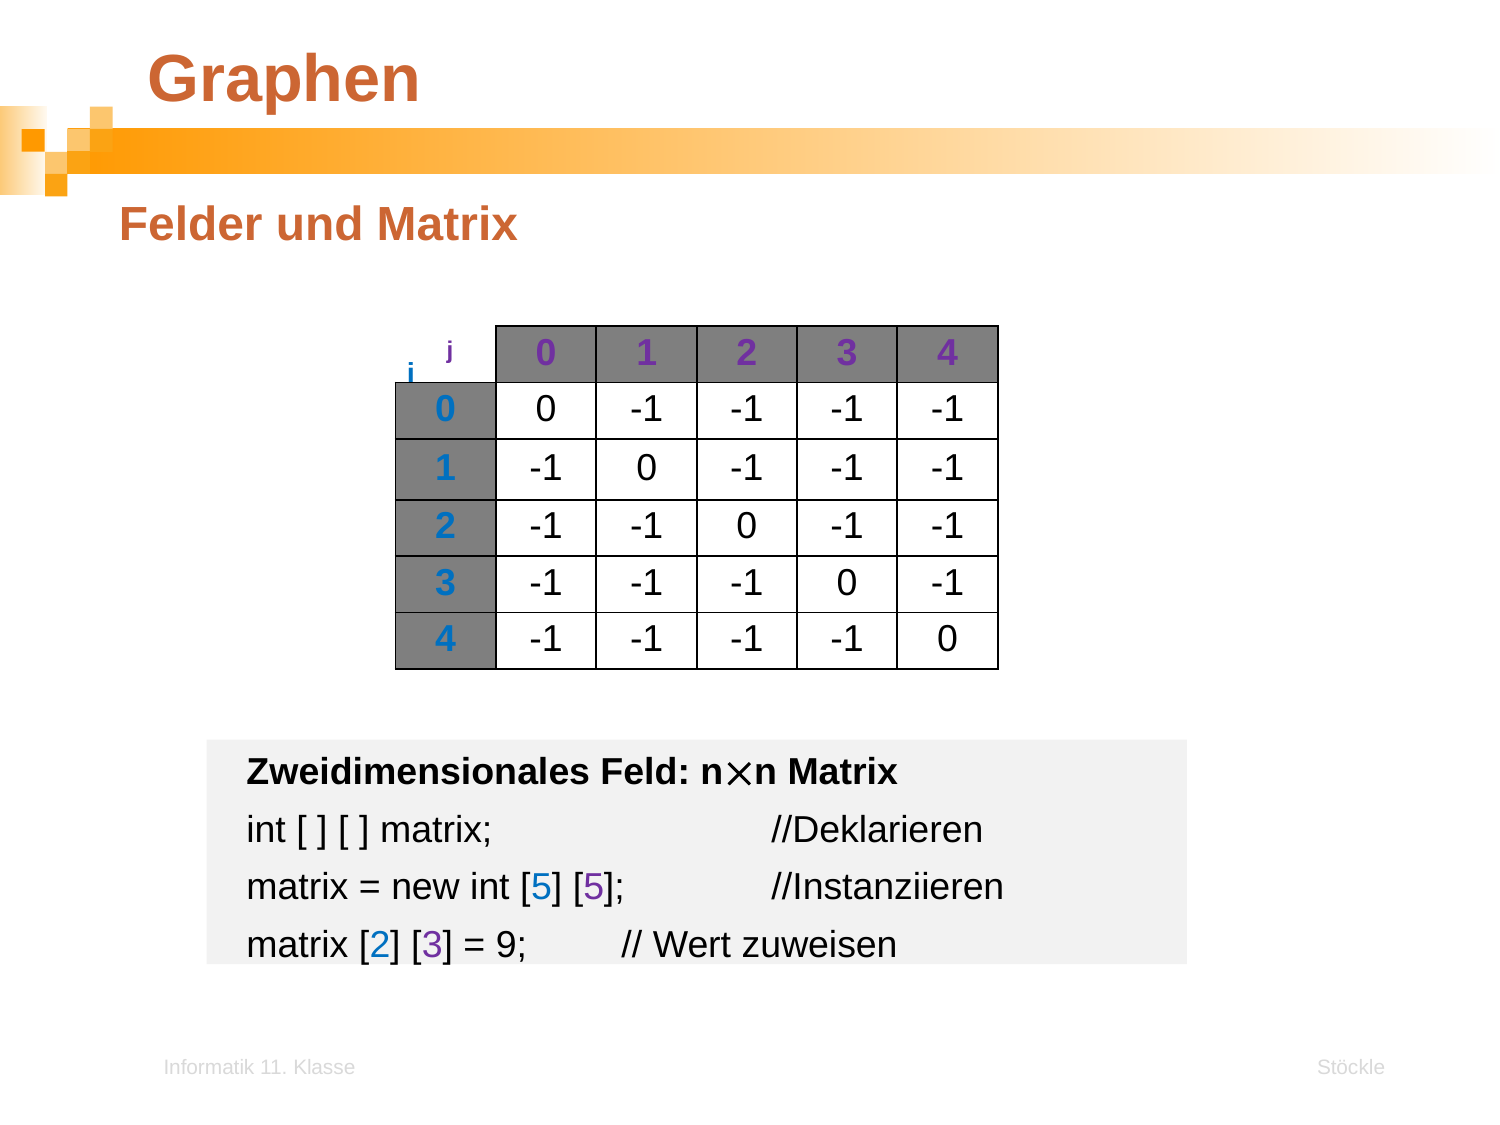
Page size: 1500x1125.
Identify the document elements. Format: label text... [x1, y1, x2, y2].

table_cell 2 [396, 501, 495, 555]
table_header 1 [597, 327, 696, 382]
table_cell -1 [798, 501, 896, 555]
title Graphen [132, 0, 1425, 173]
table_header 0 [497, 327, 595, 382]
table_header 3 [798, 327, 896, 382]
text_box Zweidimensionales Feld: nn Matrix int [ ] [ ] matrix; //Deklarieren matrix = new int [5] [5]; //Instanziieren matrix [2] [3] = 9; // Wert zuweisen [206, 739, 1187, 965]
table_cell -1 [597, 383, 696, 438]
table_cell 0 [597, 440, 696, 499]
table_cell 0 [396, 383, 495, 438]
table_cell -1 [597, 501, 696, 555]
table_cell -1 [698, 440, 796, 499]
table_cell -1 [597, 613, 696, 668]
table_cell -1 [798, 440, 896, 499]
table_cell -1 [898, 557, 997, 612]
table_cell -1 [898, 501, 997, 555]
table_cell 4 [396, 613, 495, 668]
table_cell -1 [497, 501, 595, 555]
table_header 4 [898, 327, 997, 382]
text_box Felder und Matrix [104, 184, 1396, 268]
table_cell 0 [798, 557, 896, 612]
table_cell -1 [497, 613, 595, 668]
table_cell 0 [898, 613, 997, 668]
table_cell 0 [698, 501, 796, 555]
table_header i j [396, 326, 495, 382]
table_cell -1 [698, 383, 796, 438]
table_cell -1 [497, 440, 595, 499]
table_cell 3 [396, 557, 495, 612]
table_cell -1 [698, 613, 796, 668]
table_cell -1 [798, 383, 896, 438]
table_cell 1 [396, 440, 495, 499]
table_cell -1 [597, 557, 696, 612]
table_cell -1 [898, 383, 997, 438]
table_cell -1 [798, 613, 896, 668]
table_header 2 [698, 327, 796, 382]
table_cell 0 [497, 383, 595, 438]
table_cell -1 [698, 557, 796, 612]
table_cell -1 [898, 440, 997, 499]
table_cell -1 [497, 557, 595, 612]
